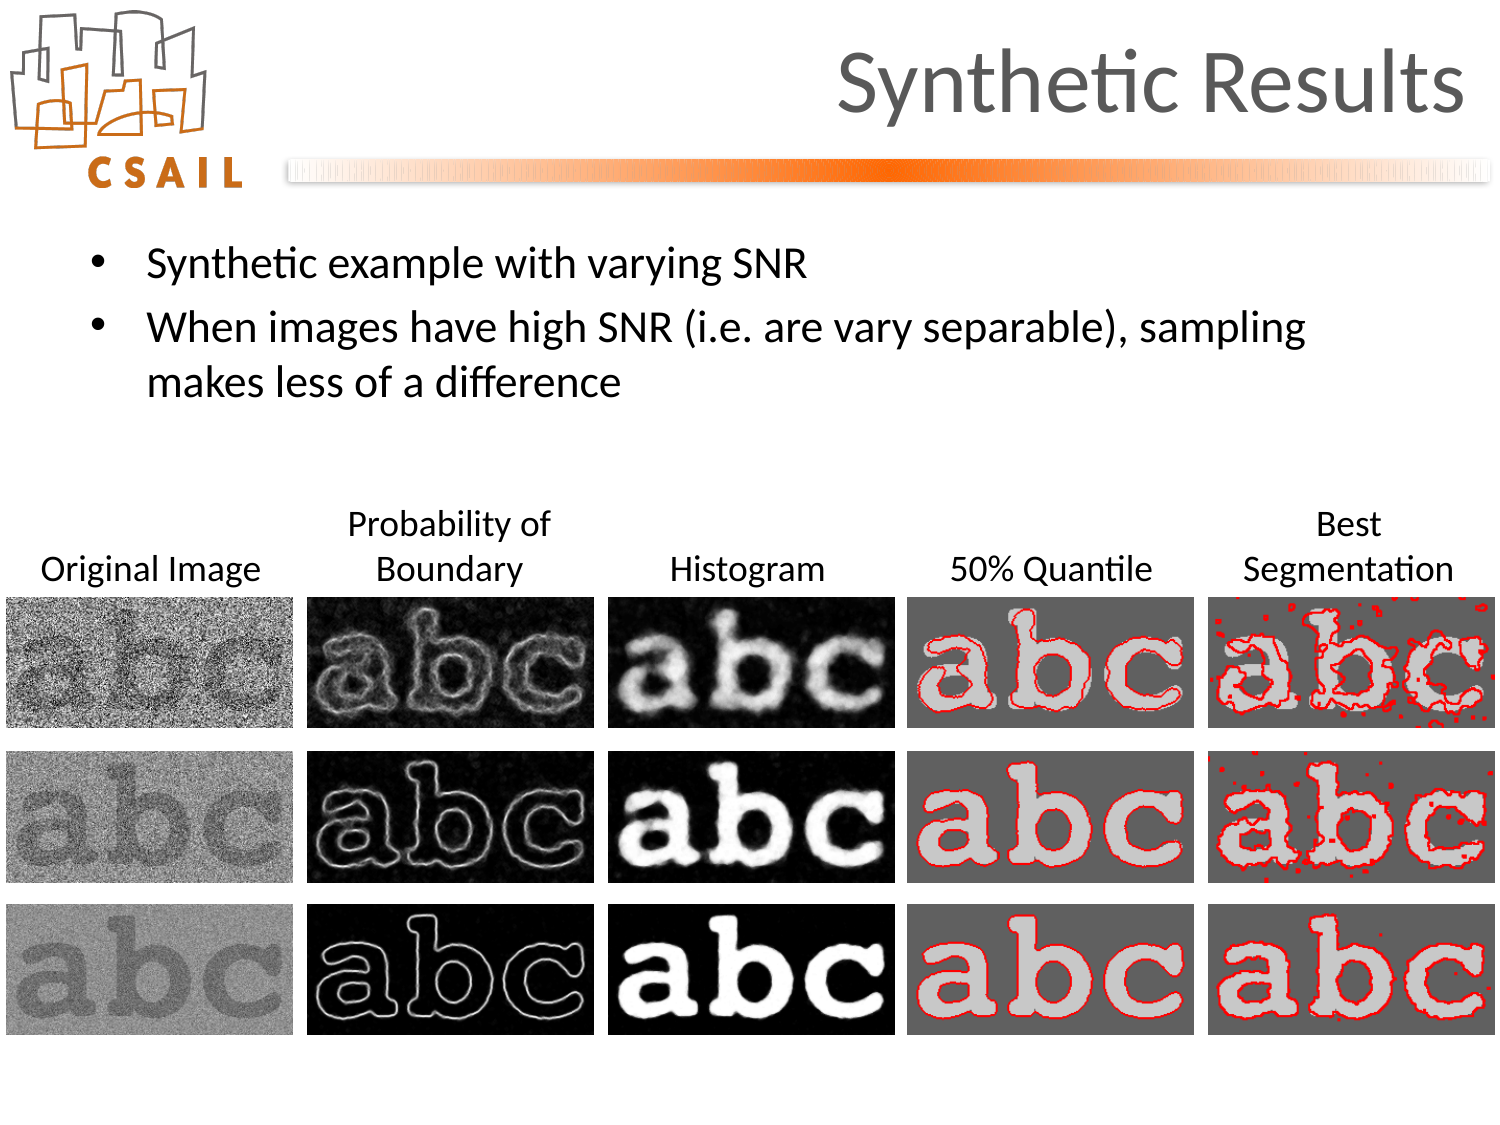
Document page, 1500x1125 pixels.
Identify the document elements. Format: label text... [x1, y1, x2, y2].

picture [5, 597, 293, 728]
text_box Original Image [25, 536, 277, 595]
picture [5, 903, 293, 1035]
title Synthetic Results [208, 4, 1483, 147]
text_box 50% Quantile [934, 536, 1169, 595]
picture [607, 751, 895, 883]
picture [10, 10, 242, 188]
text_box Probability of Boundary [332, 491, 567, 595]
picture [906, 751, 1194, 883]
picture [1207, 903, 1495, 1035]
picture [5, 751, 293, 883]
picture [607, 597, 895, 728]
picture [906, 597, 1194, 728]
text_box Best Segmentation [1228, 491, 1470, 595]
list Synthetic example with varying SNR When images have high SNR (i.e. are vary separable), sampling makes less of a difference [75, 225, 1425, 1005]
picture [306, 597, 594, 728]
picture [306, 751, 594, 883]
picture [1207, 751, 1495, 883]
picture [1207, 597, 1495, 728]
picture [607, 903, 895, 1035]
picture [906, 903, 1194, 1035]
picture [306, 903, 594, 1035]
text_box Histogram [655, 536, 841, 595]
